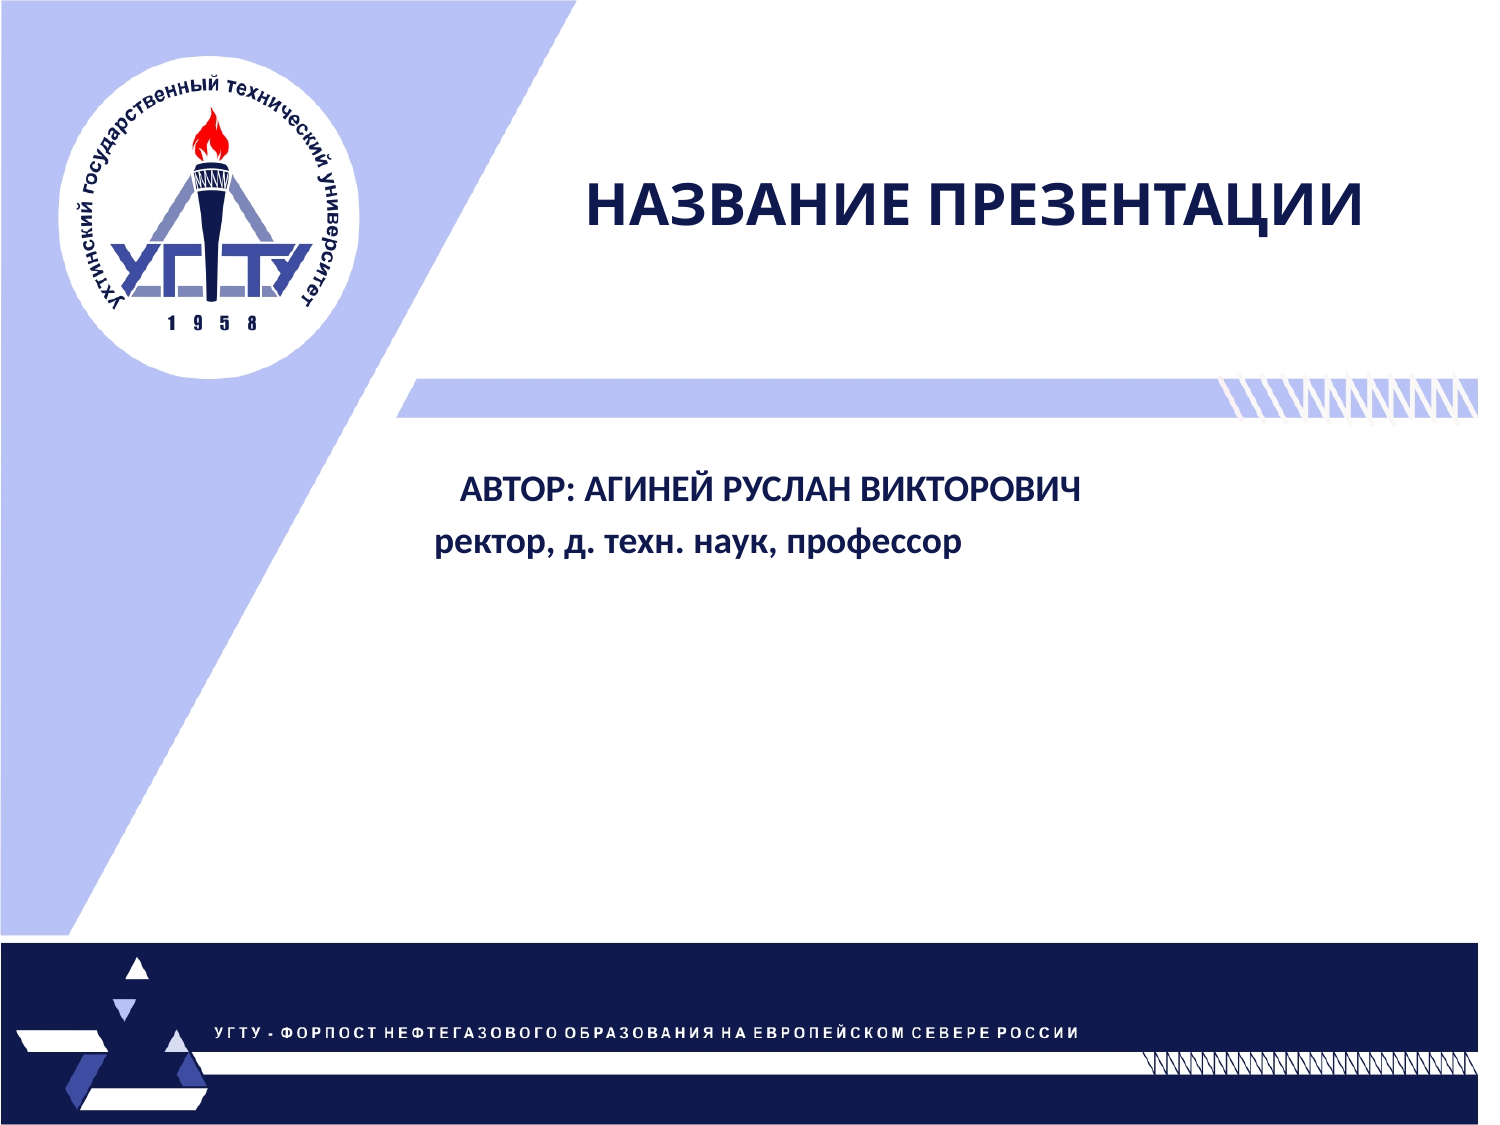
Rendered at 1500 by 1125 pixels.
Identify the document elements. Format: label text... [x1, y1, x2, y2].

subtitle АВТОР: АГИНЕЙ РУСЛАН ВИКТОРОВИЧ ректор, д. техн. наук, профессор [419, 456, 1376, 610]
title НАЗВАНИЕ ПРЕЗЕНТАЦИИ [450, 54, 1500, 350]
picture [0, 0, 1500, 1125]
